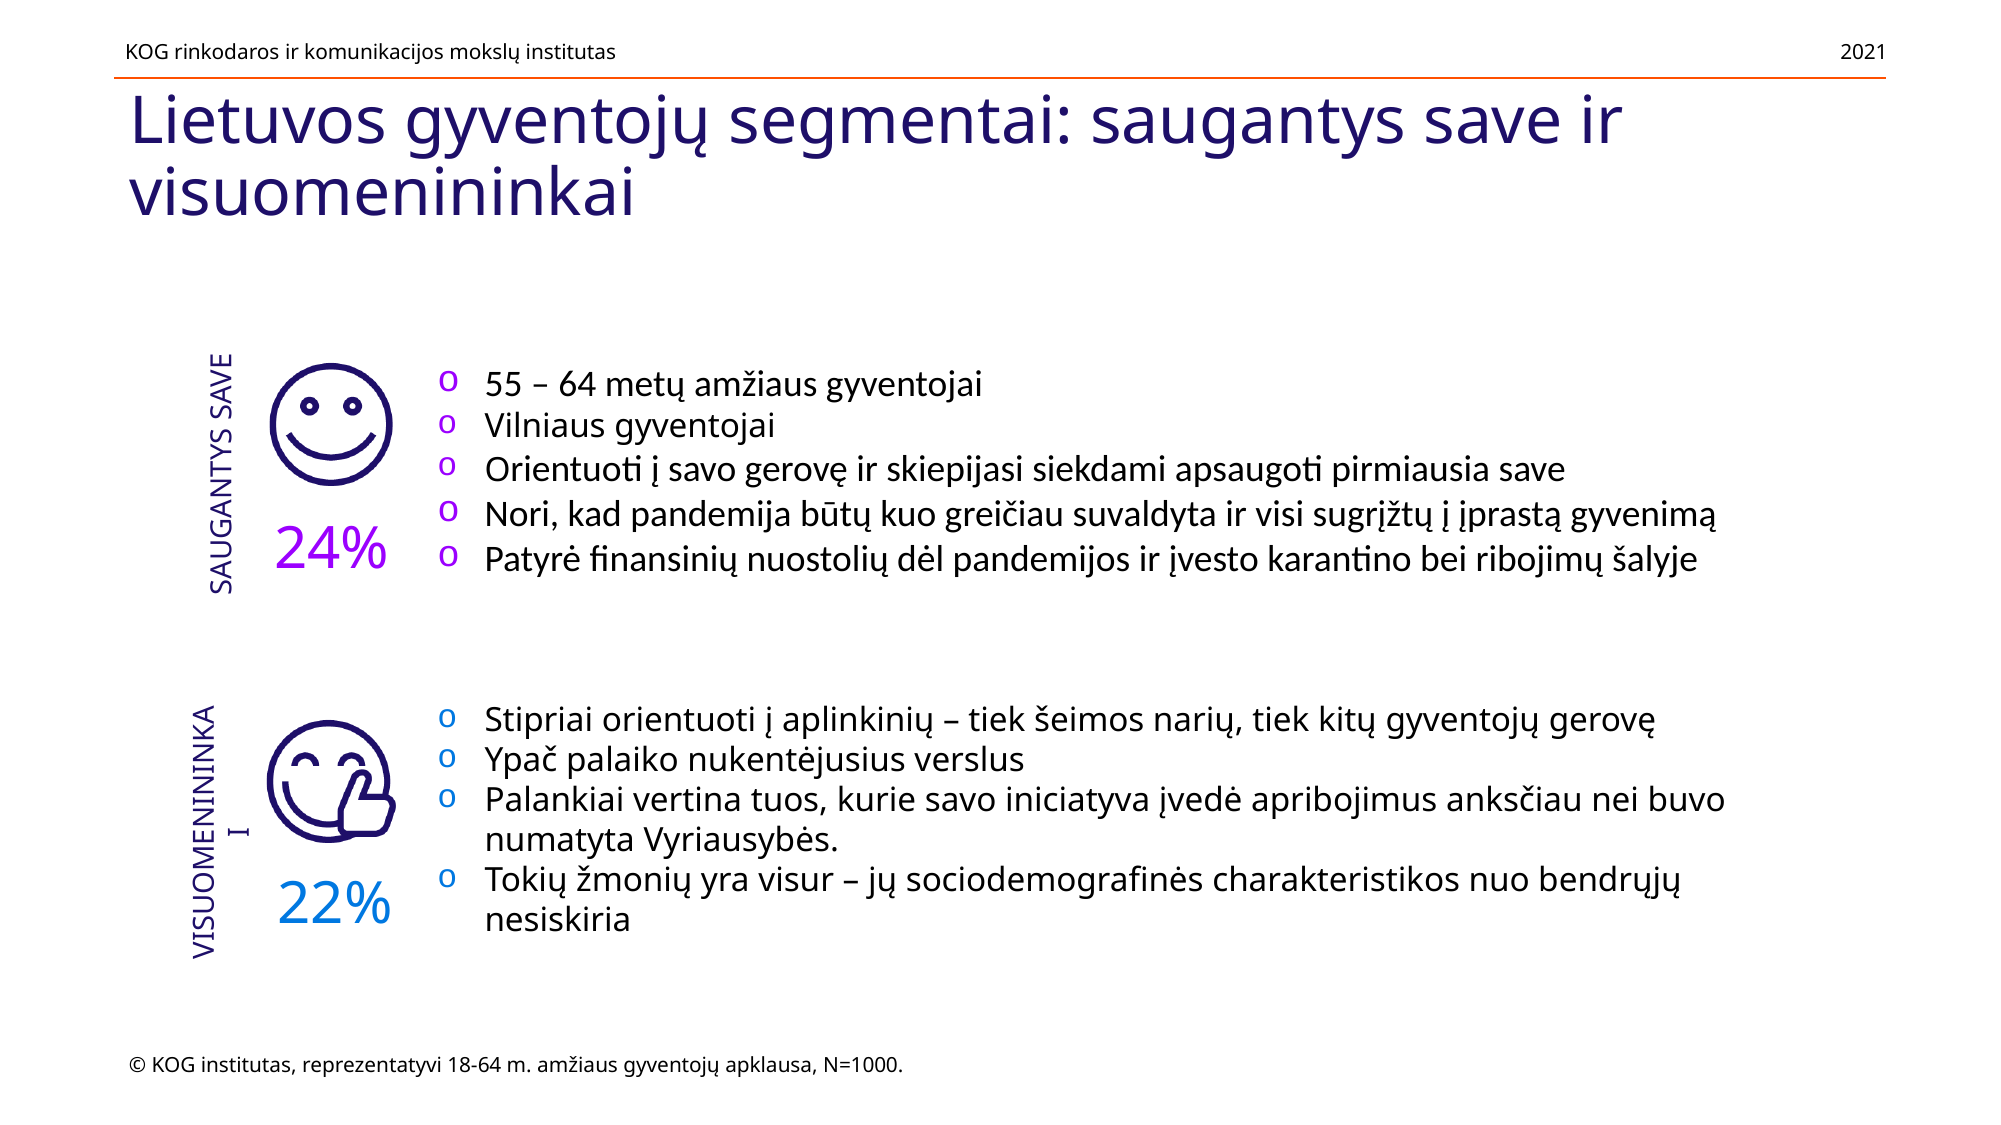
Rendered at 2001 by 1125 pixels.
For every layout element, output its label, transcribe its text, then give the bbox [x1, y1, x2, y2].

picture [257, 350, 405, 498]
text_box 22% [251, 853, 439, 948]
text_box SAUGANTYS SAVE [196, 327, 244, 623]
text_box Stipriai orientuoti į aplinkinių – tiek šeimos narių, tiek kitų gyventojų gerovę Ypač palaiko nukentėjusius verslus Palankiai vertina tuos, kurie savo iniciatyva įvedė apribojimus anksčiau nei buvo numatyta Vyriausybės. Tokių žmonių yra visur – jų sociodemografinės charakteristikos nuo bendrųjų nesiskiria [422, 691, 1802, 946]
title Lietuvos gyventojų segmentai: saugantys save ir visuomenininkai [114, 78, 1840, 237]
text_box 24% [244, 495, 433, 596]
text_box 55 – 64 metų amžiaus gyventojai Vilniaus gyventojai Orientuoti į savo gerovę ir skiepijasi siekdami apsaugoti pirmiausia save Nori, kad pandemija būtų kuo greičiau suvaldyta ir visi sugrįžtų į įprastą gyvenimą Patyrė finansinių nuostolių dėl pandemijos ir įvesto karantino bei ribojimų šalyje [422, 352, 1981, 627]
list © KOG institutas, reprezentatyvi 18-64 m. amžiaus gyventojų apklausa, N=1000. [114, 1046, 1437, 1085]
picture [257, 707, 405, 855]
text_box VISUOMENININKAI [188, 688, 251, 977]
